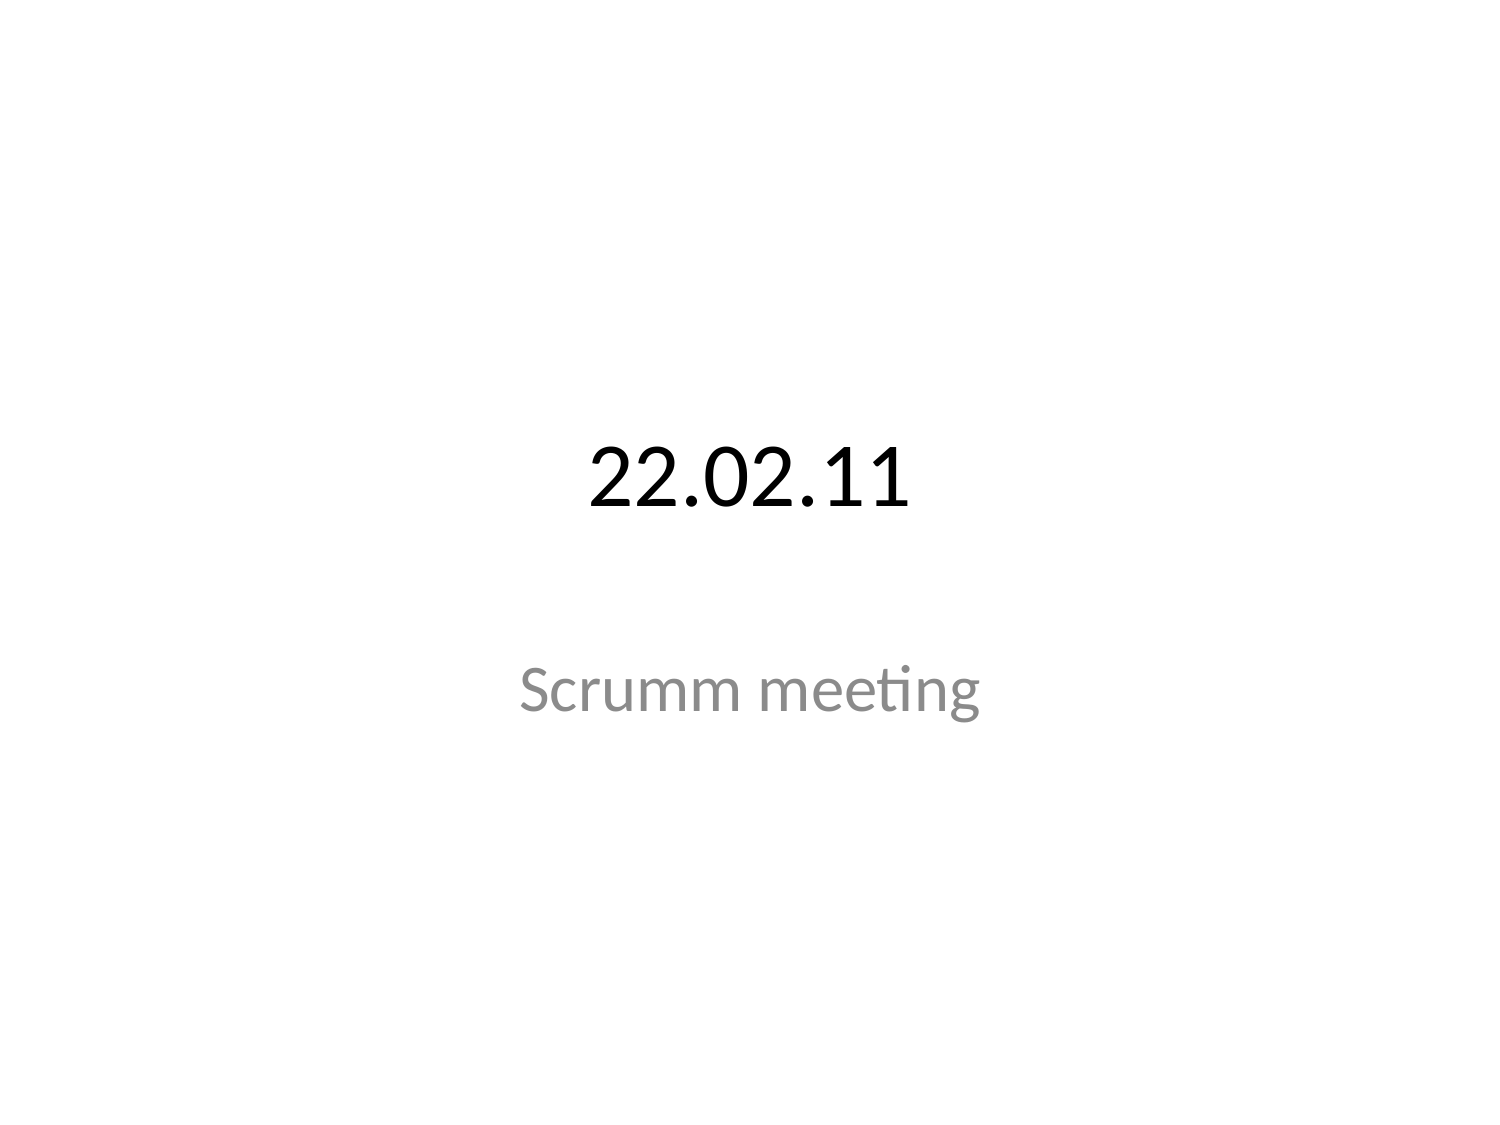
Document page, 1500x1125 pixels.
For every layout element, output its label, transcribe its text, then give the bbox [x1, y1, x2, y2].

subtitle Scrumm meeting [225, 637, 1275, 925]
title 22.02.11 [112, 349, 1388, 591]
